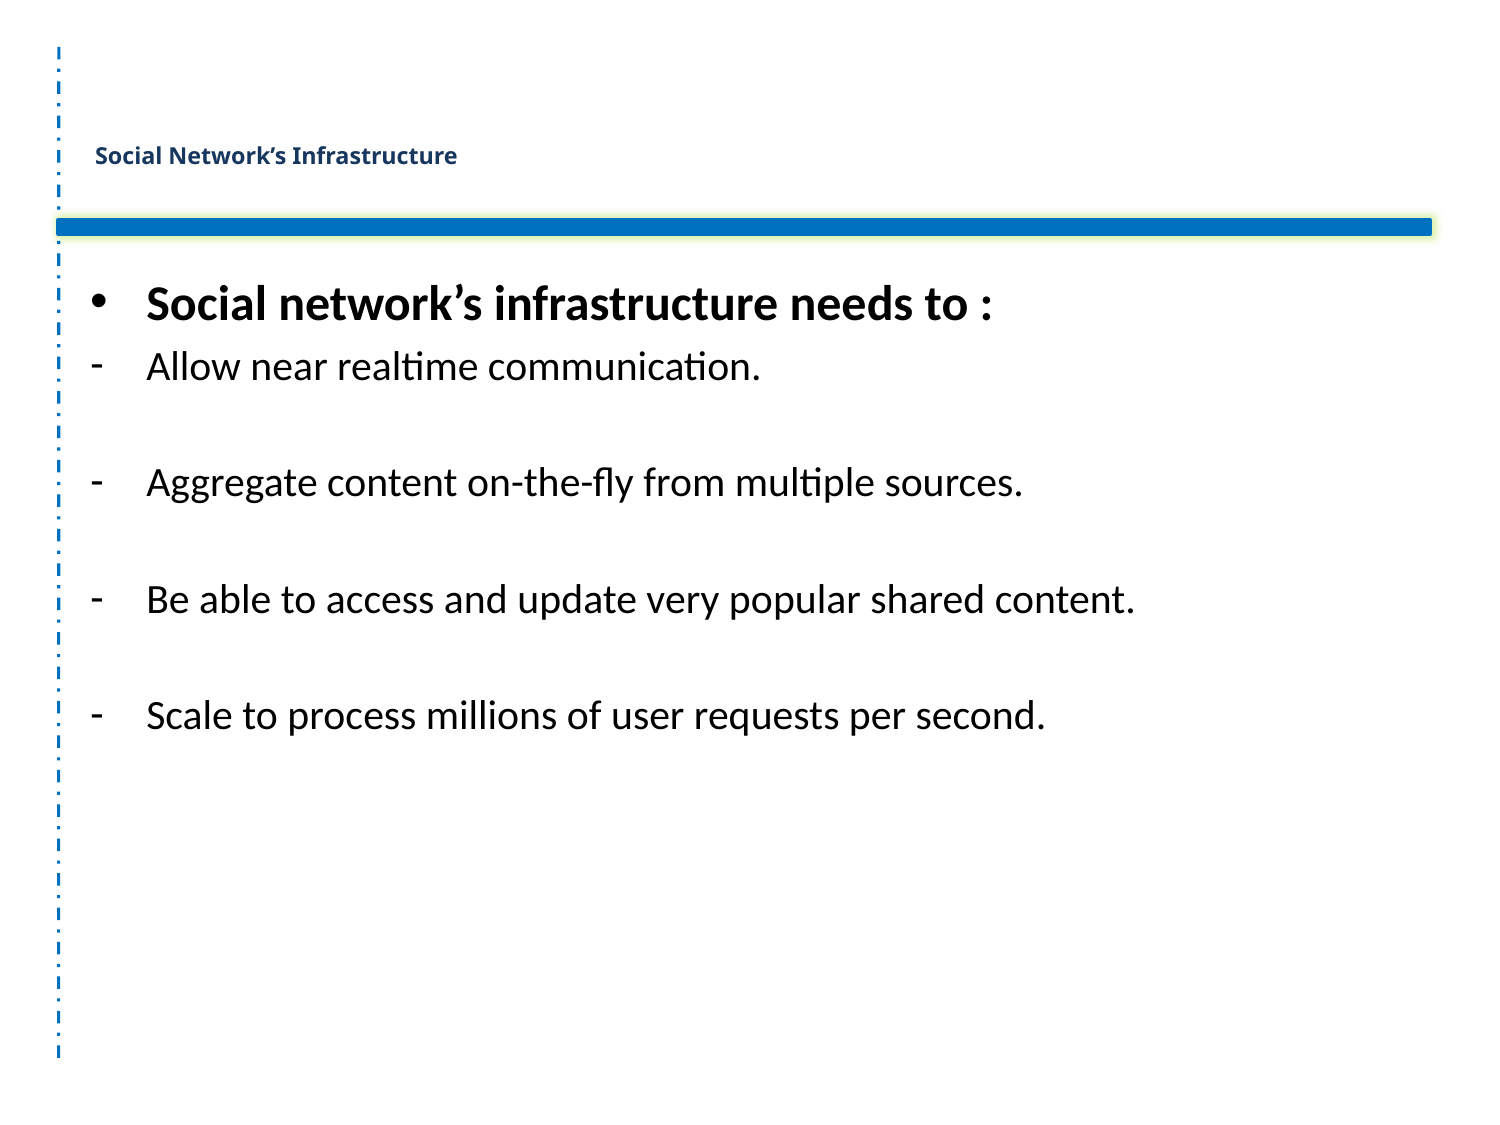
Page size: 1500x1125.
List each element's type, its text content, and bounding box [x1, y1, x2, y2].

title Social Network’s Infrastructure [75, 105, 1425, 214]
text_box [56, 218, 1432, 236]
list Social network’s infrastructure needs to : Allow near realtime communication. Aggregate content on-the-fly from multiple sources. Be able to access and update very popular shared content. Scale to process millions of user requests per second. [75, 262, 1425, 1005]
